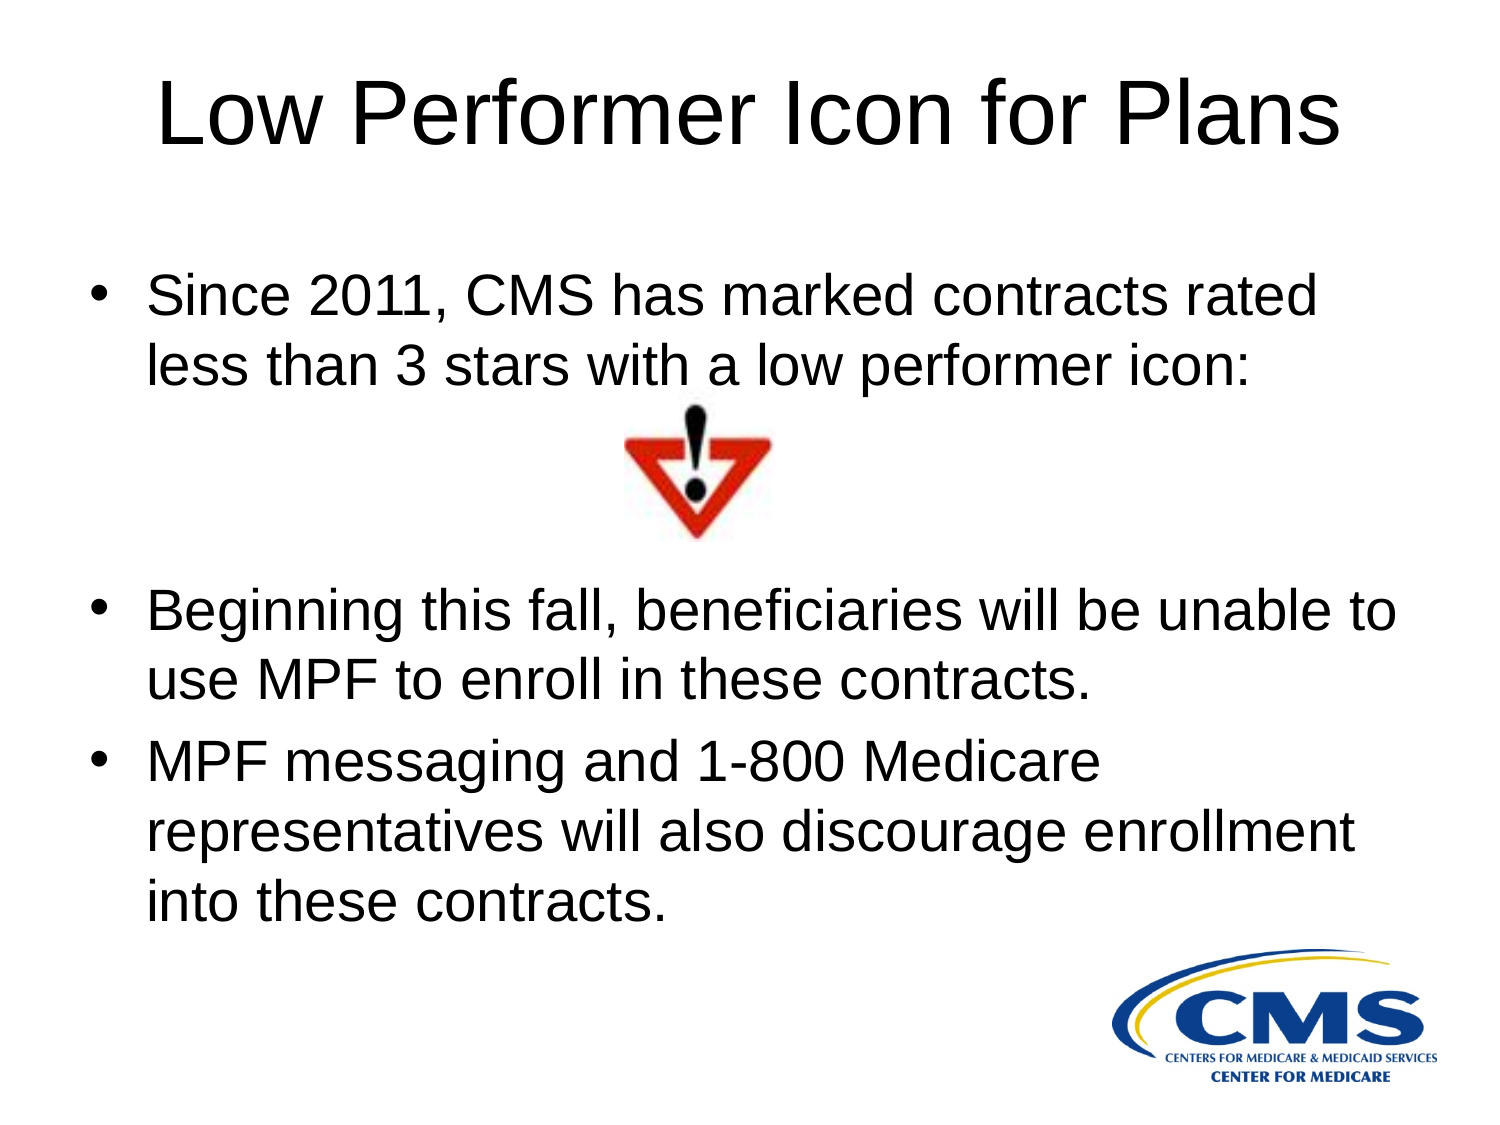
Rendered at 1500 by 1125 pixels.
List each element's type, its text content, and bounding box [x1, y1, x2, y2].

picture [1112, 949, 1437, 1082]
text_box Since 2011, CMS has marked contracts rated less than 3 stars with a low performer icon: Beginning this fall, beneficiaries will be unable to use MPF to enroll in these contracts. MPF messaging and 1-800 Medicare representatives will also discourage enrollment into these contracts. [74, 249, 1425, 988]
text_box Low Performer Icon for Plans [74, 45, 1425, 233]
picture [624, 387, 776, 542]
